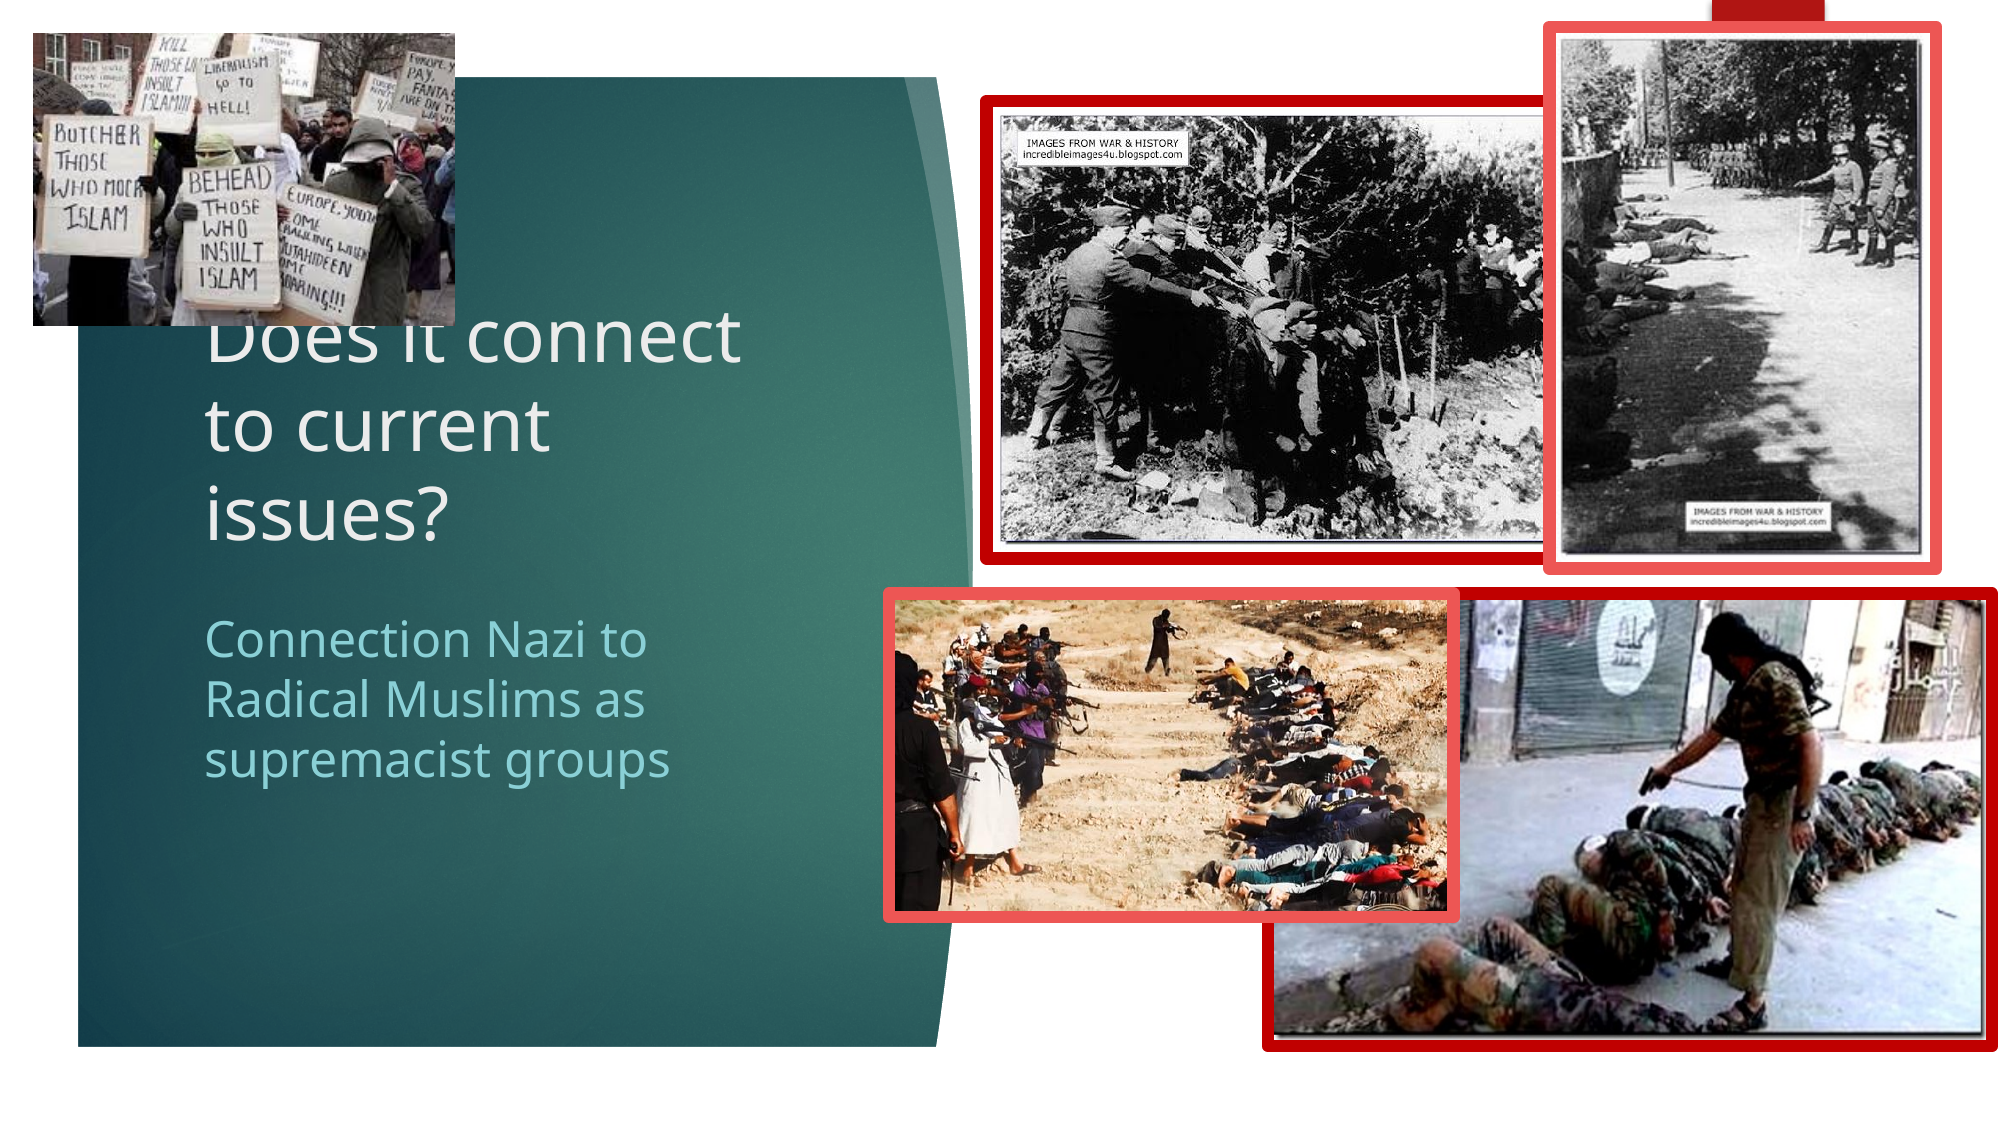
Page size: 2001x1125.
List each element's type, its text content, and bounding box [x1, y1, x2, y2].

title Does it connect to current issues? [189, 277, 823, 563]
picture [992, 32, 1931, 563]
picture [33, 32, 455, 326]
list Connection Nazi to Radical Muslims as supremacist groups [189, 600, 823, 825]
picture [894, 599, 1986, 1041]
